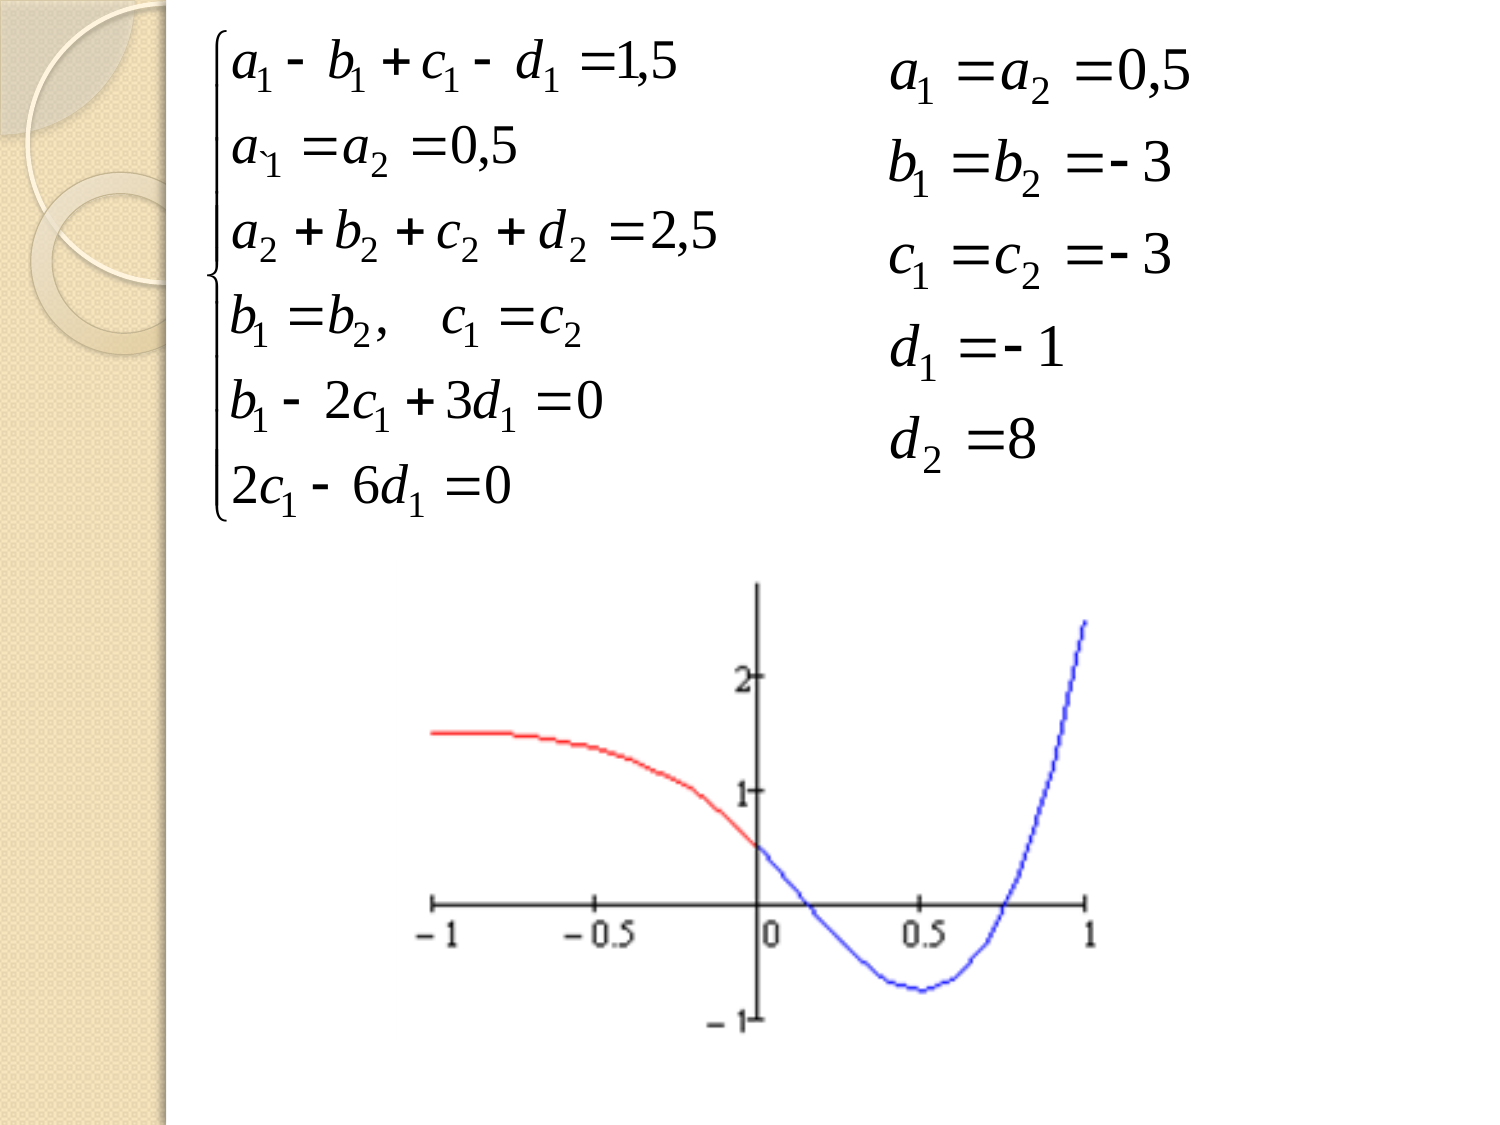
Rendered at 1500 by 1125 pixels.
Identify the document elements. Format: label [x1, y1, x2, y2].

text_box [879, 30, 1200, 487]
text_box [194, 18, 727, 534]
picture [395, 559, 1117, 1041]
